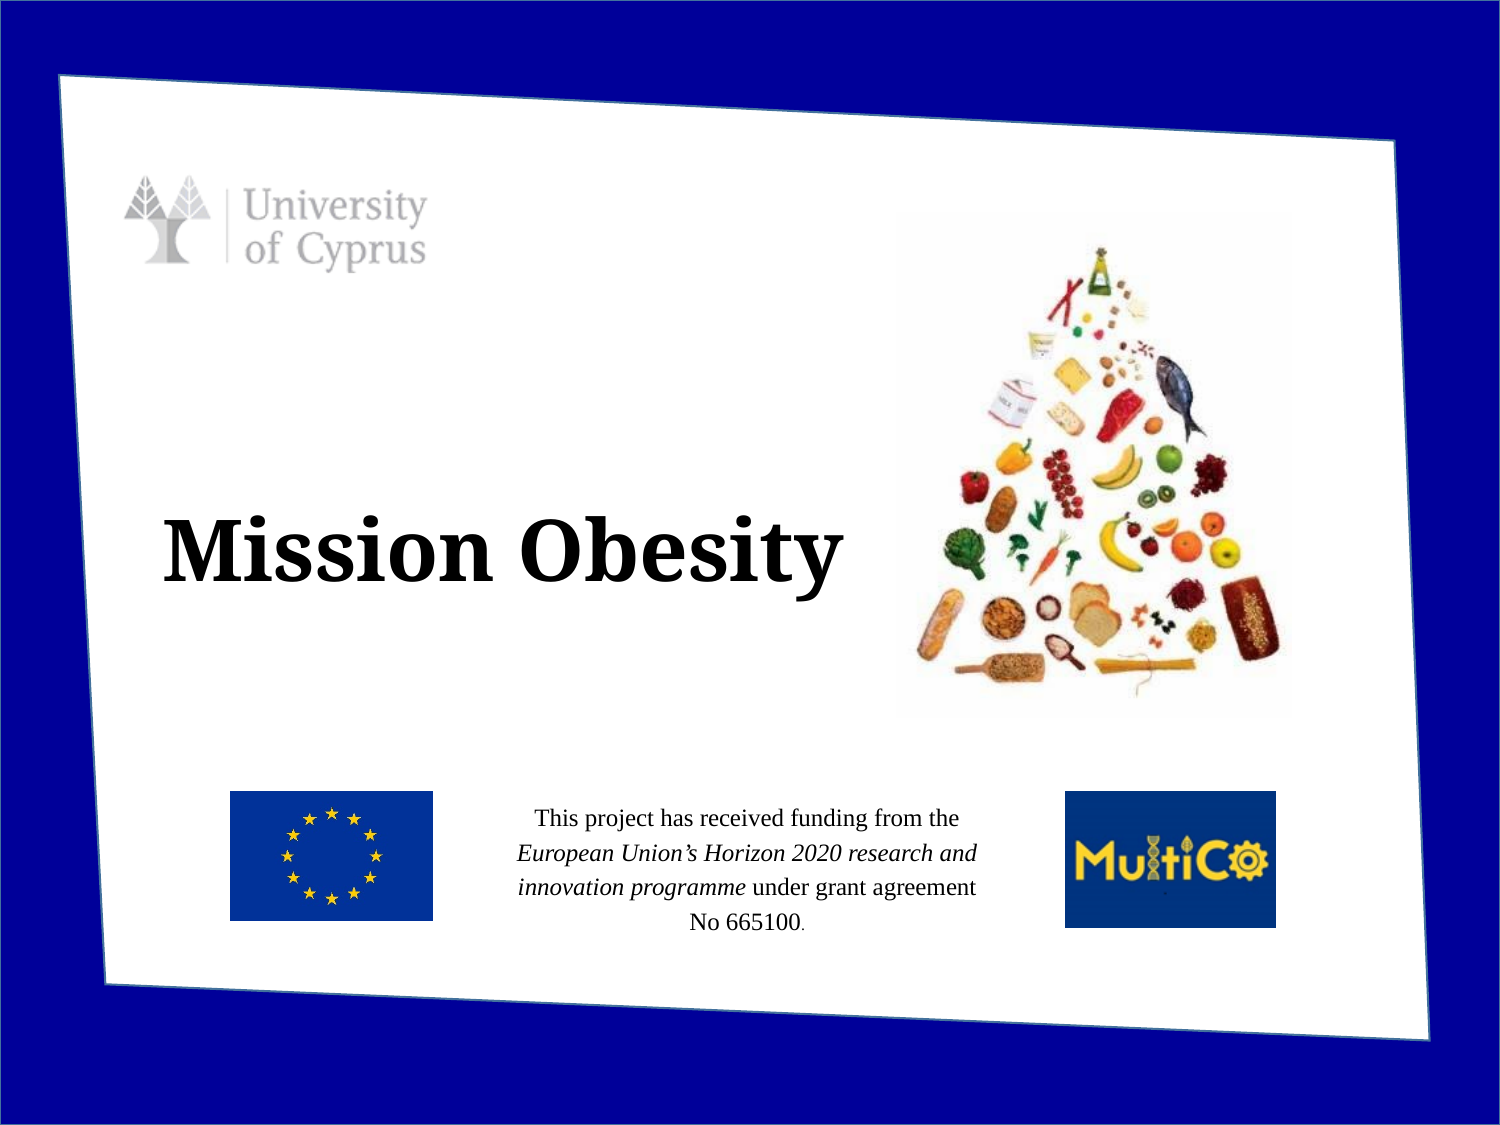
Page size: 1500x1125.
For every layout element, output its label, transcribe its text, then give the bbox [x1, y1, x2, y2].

text_box [0, 0, 1500, 1125]
picture [896, 212, 1292, 718]
title Mission Obesity [73, 313, 896, 608]
picture [120, 171, 433, 283]
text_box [230, 791, 1276, 928]
